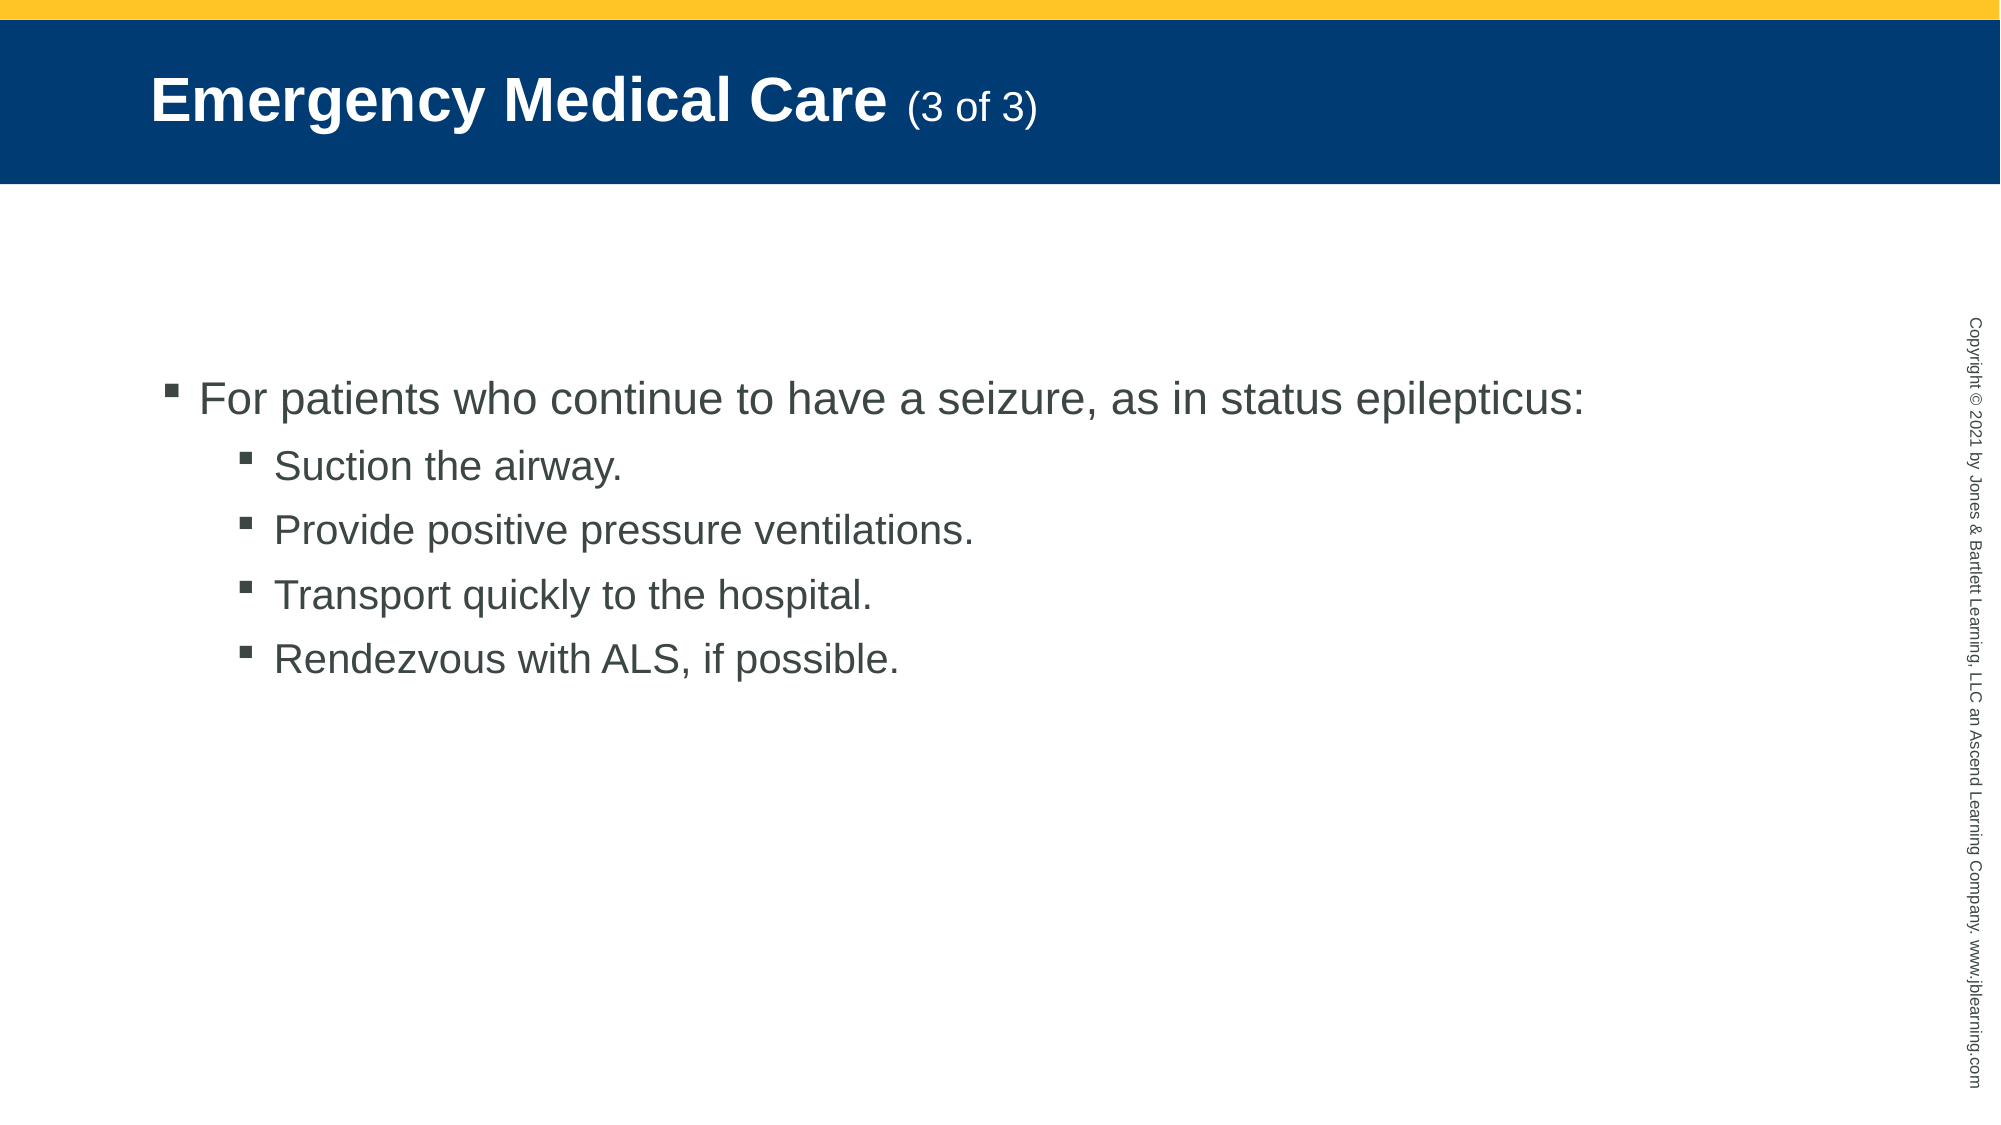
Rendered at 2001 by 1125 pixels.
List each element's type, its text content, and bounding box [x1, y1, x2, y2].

list For patients who continue to have a seizure, as in status epilepticus: Suction the airway. Provide positive pressure ventilations. Transport quickly to the hospital. Rendezvous with ALS, if possible. [146, 361, 1859, 1016]
title Emergency Medical Care (3 of 3) [0, 19, 2000, 185]
